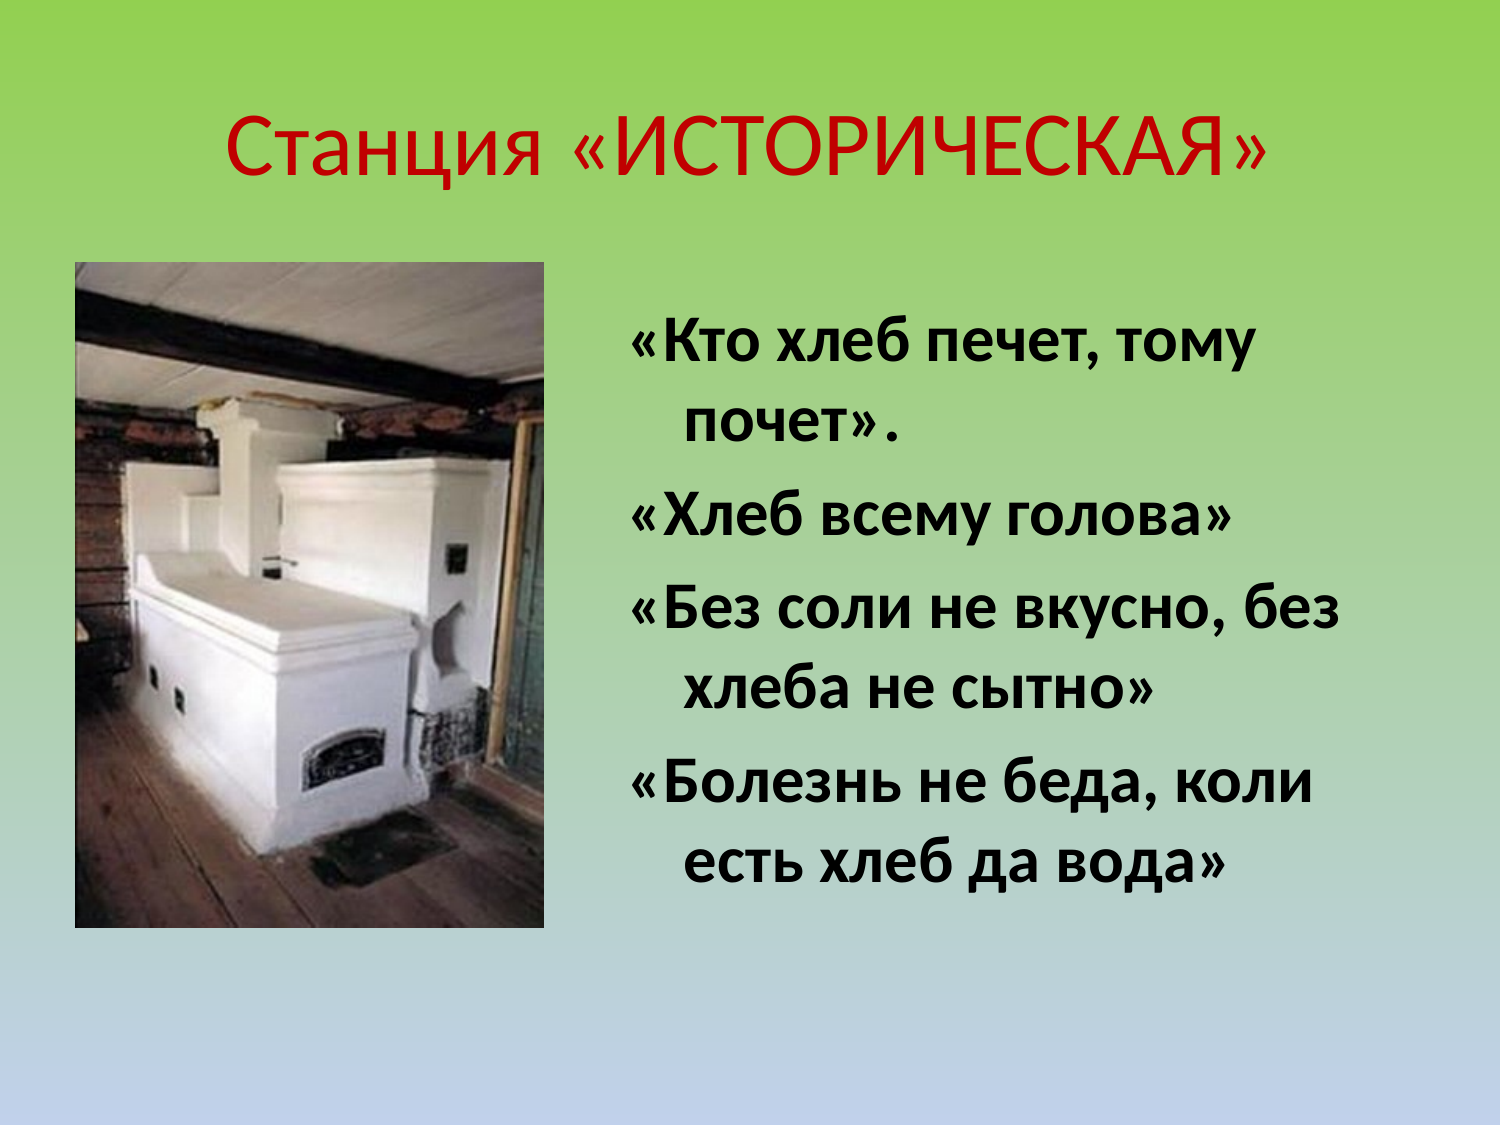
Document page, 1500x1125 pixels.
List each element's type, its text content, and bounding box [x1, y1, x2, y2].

title Станция «ИСТОРИЧЕСКАЯ» [75, 45, 1425, 233]
list «Кто хлеб печет, тому почет». «Хлеб всему голова» «Без соли не вкусно, без хлеба не сытно» «Болезнь не беда, коли есть хлеб да вода» [612, 287, 1413, 963]
picture [74, 262, 544, 929]
